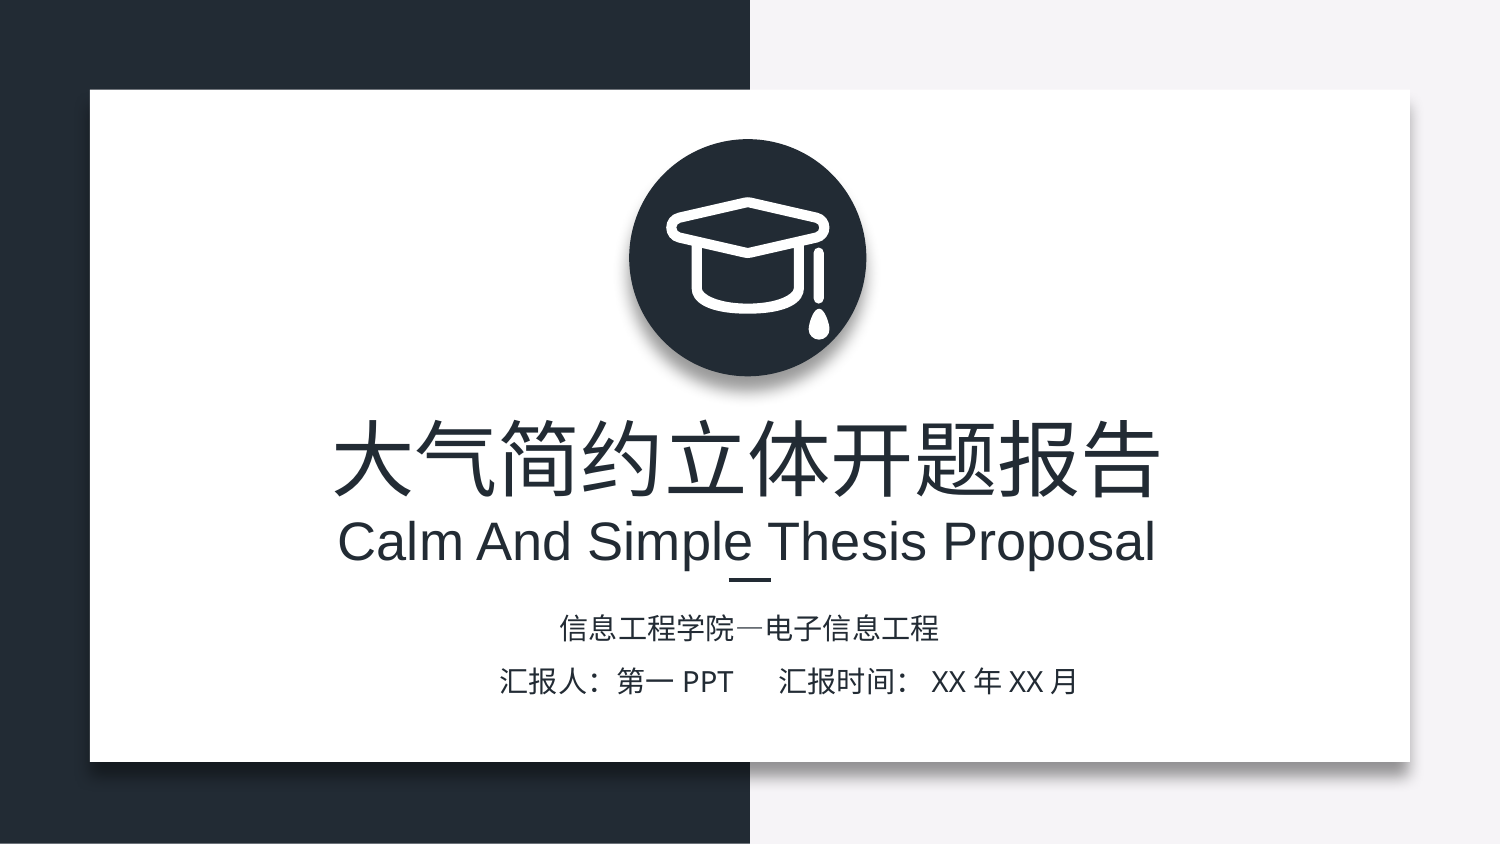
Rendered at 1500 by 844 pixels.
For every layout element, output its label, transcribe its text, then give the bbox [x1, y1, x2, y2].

text_box 汇报人：第一PPT 汇报时间：XX年XX月 [484, 655, 1095, 706]
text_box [629, 139, 867, 377]
text_box [89, 89, 1411, 763]
text_box 大气简约立体开题报告 [316, 400, 1179, 515]
text_box Calm And Simple Thesis Proposal [322, 498, 1173, 579]
text_box 信息工程学院—电子信息工程 [544, 602, 955, 653]
